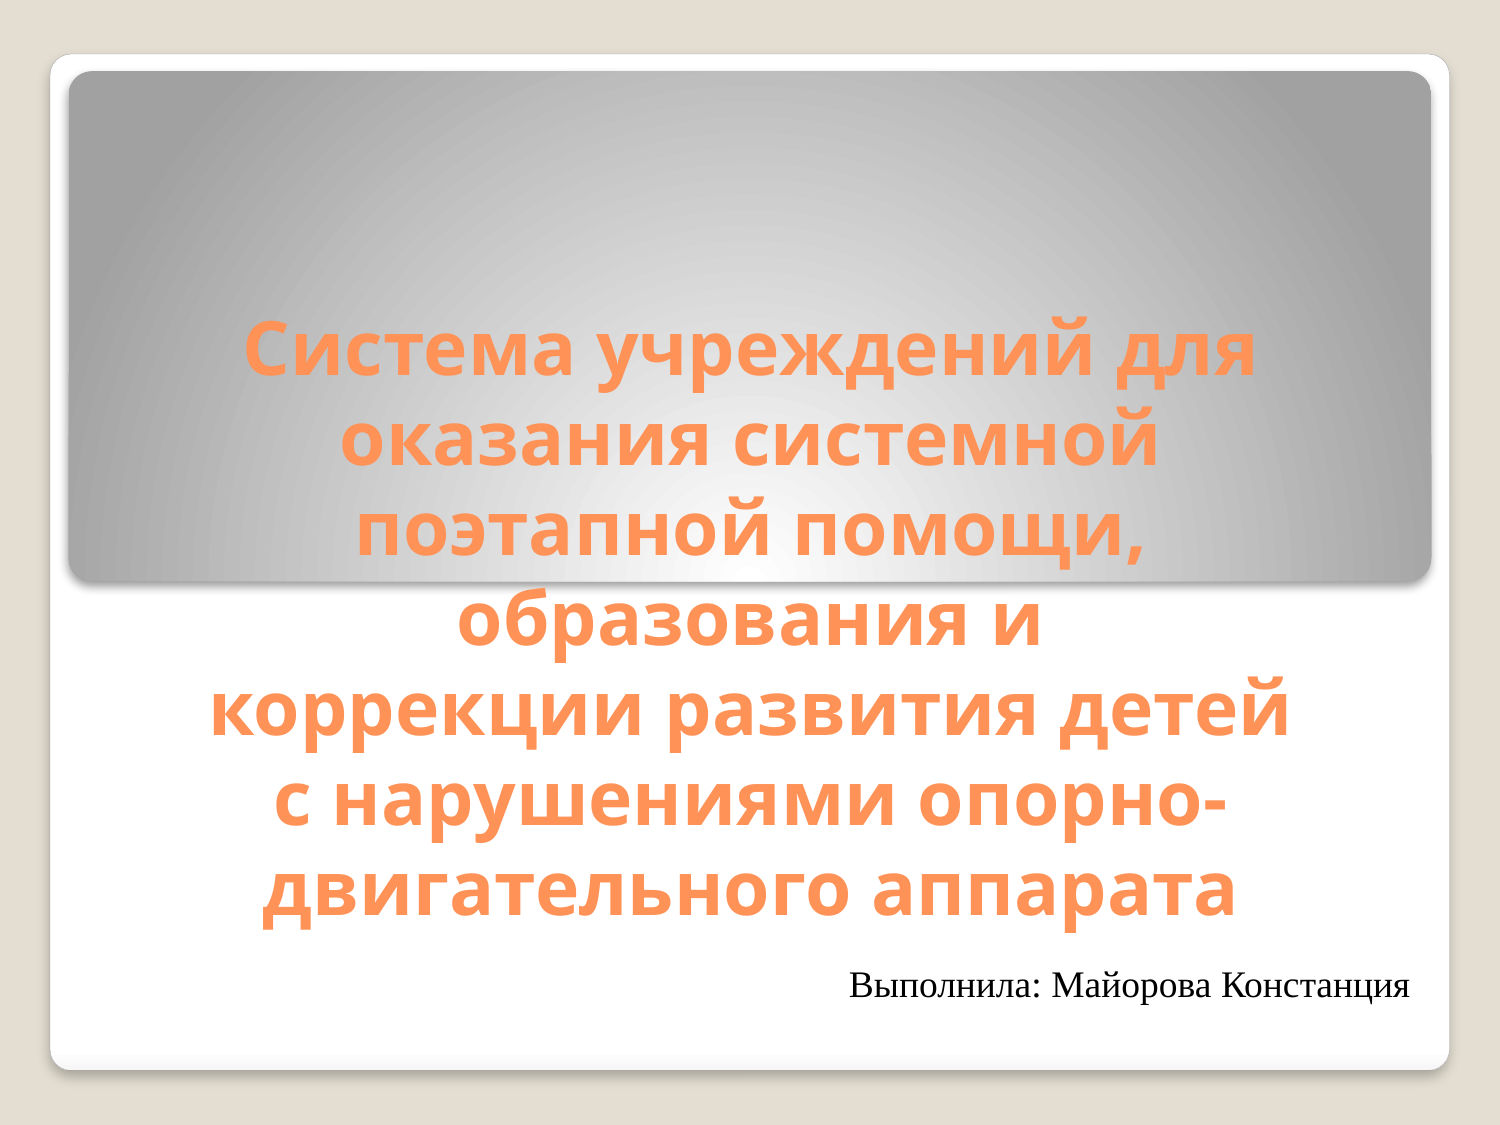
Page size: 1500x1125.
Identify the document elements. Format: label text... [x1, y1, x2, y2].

text_box Выполнила: Майорова Констанция [820, 952, 1436, 1012]
title Система учреждений для оказания системной поэтапной помощи, образования и коррекции развития детей с нарушениями опорно-двигательного аппарата [147, 196, 1325, 938]
